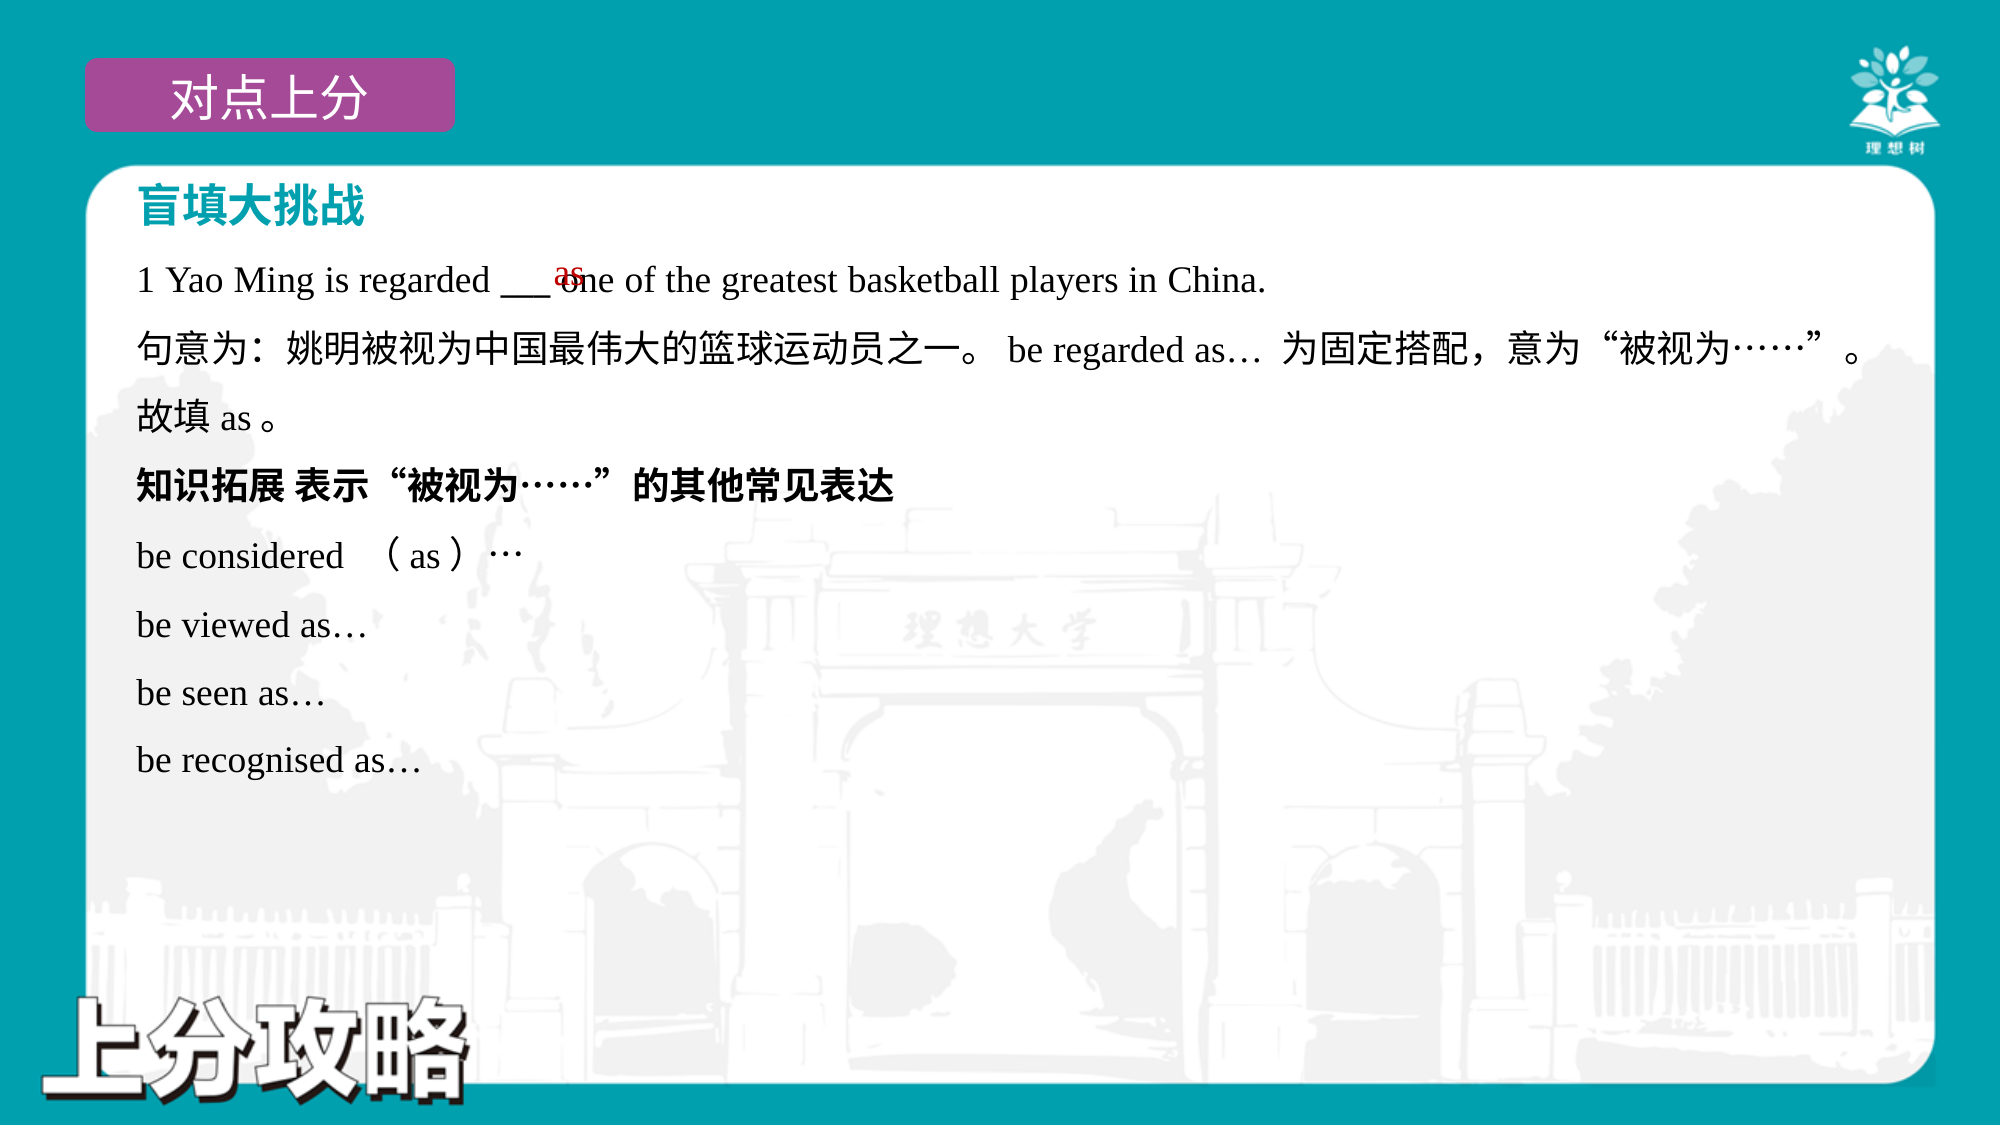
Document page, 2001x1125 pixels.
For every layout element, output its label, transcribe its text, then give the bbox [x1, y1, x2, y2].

text_box 句意为：姚明被视为中国最伟大的篮球运动员之一。be regarded as… 为固定搭配，意为“被视为……”。 故填as。 知识拓展 表示“被视为……”的其他常见表达 be considered （as）… be viewed as… be seen as… be recognised as… [136, 300, 1865, 772]
picture [0, 0, 2000, 1125]
text_box 1 Yao Ming is regarded ___ one of the greatest basketball players in China. [136, 233, 1865, 293]
text_box as [539, 226, 599, 287]
text_box 盲填大挑战 [136, 176, 1865, 232]
